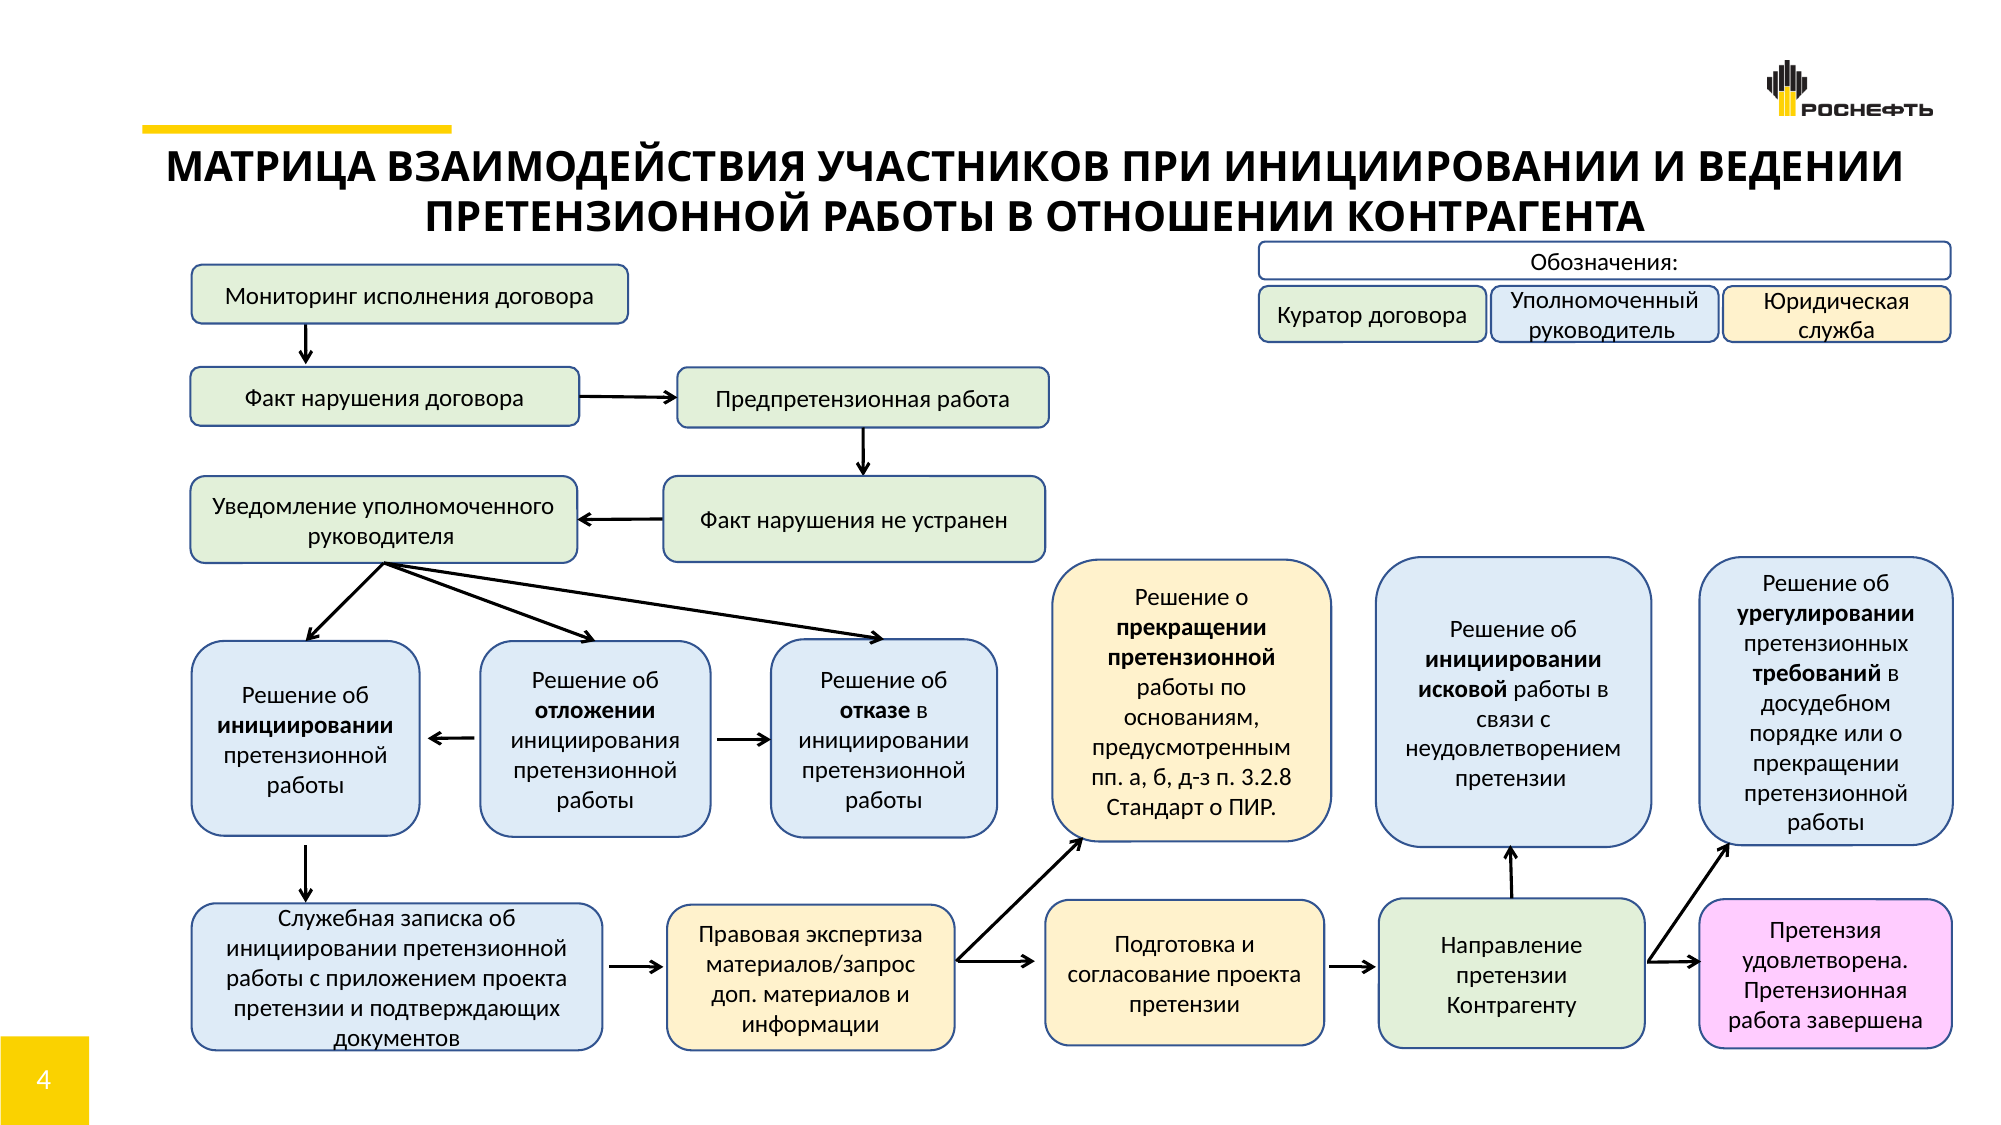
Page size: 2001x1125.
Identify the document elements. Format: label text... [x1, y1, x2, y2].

text_box Подготовка и согласование проекта претензии [1044, 898, 1326, 1047]
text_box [383, 562, 596, 641]
text_box Служебная записка об инициировании претензионной работы с приложением проекта претензии и подтверждающих документов [190, 902, 604, 1052]
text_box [956, 837, 1084, 962]
text_box Предпретензионная работа [676, 366, 1050, 429]
text_box Решение о прекращении претензионной работы по основаниям, предусмотренным пп. а, б, д-з п. 3.2.8 Стандарт о ПИР. [1051, 558, 1333, 843]
text_box Претензия удовлетворена. Претензионная работа завершена [1698, 898, 1953, 1050]
text_box Мониторинг исполнения договора [190, 263, 630, 325]
text_box [142, 306, 956, 972]
text_box Уполномоченный руководитель [1489, 284, 1720, 344]
text_box Решение об урегулировании претензионных требований в досудебном порядке или о прекращении претензионной работы [1698, 556, 1954, 847]
text_box Решение об отказе в инициировании претензионной работы [769, 638, 999, 839]
text_box Решение об инициировании исковой работы в связи с неудовлетворением претензии [1374, 556, 1653, 849]
text_box Уведомление уполномоченного руководителя [189, 475, 579, 565]
text_box Обозначения: [1257, 240, 1952, 281]
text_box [596, 562, 885, 640]
text_box Факт нарушения не устранен [662, 474, 1047, 564]
text_box Факт нарушения договора [189, 365, 581, 427]
text_box МАТРИЦА ВЗАИМОДЕЙСТВИЯ УЧАСТНИКОВ ПРИ ИНИЦИИРОВАНИИ И ВЕДЕНИИ ПРЕТЕНЗИОННОЙ РАБОТЫ в отношении Контрагента [142, 132, 1928, 248]
text_box Правовая экспертиза материалов/запрос доп. материалов и информации [666, 903, 956, 1052]
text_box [305, 563, 384, 642]
text_box Направление претензии Контрагенту [1377, 897, 1646, 1050]
text_box Решение об отложении инициирования претензионной работы [479, 640, 712, 838]
text_box Куратор договора [1257, 284, 1488, 344]
text_box Юридическая служба [1721, 285, 1952, 344]
text_box [141, 124, 453, 135]
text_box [1648, 842, 1730, 962]
text_box Решение об инициировании претензионной работы [190, 639, 421, 837]
picture [1767, 60, 1933, 116]
text_box [306, 306, 1887, 972]
